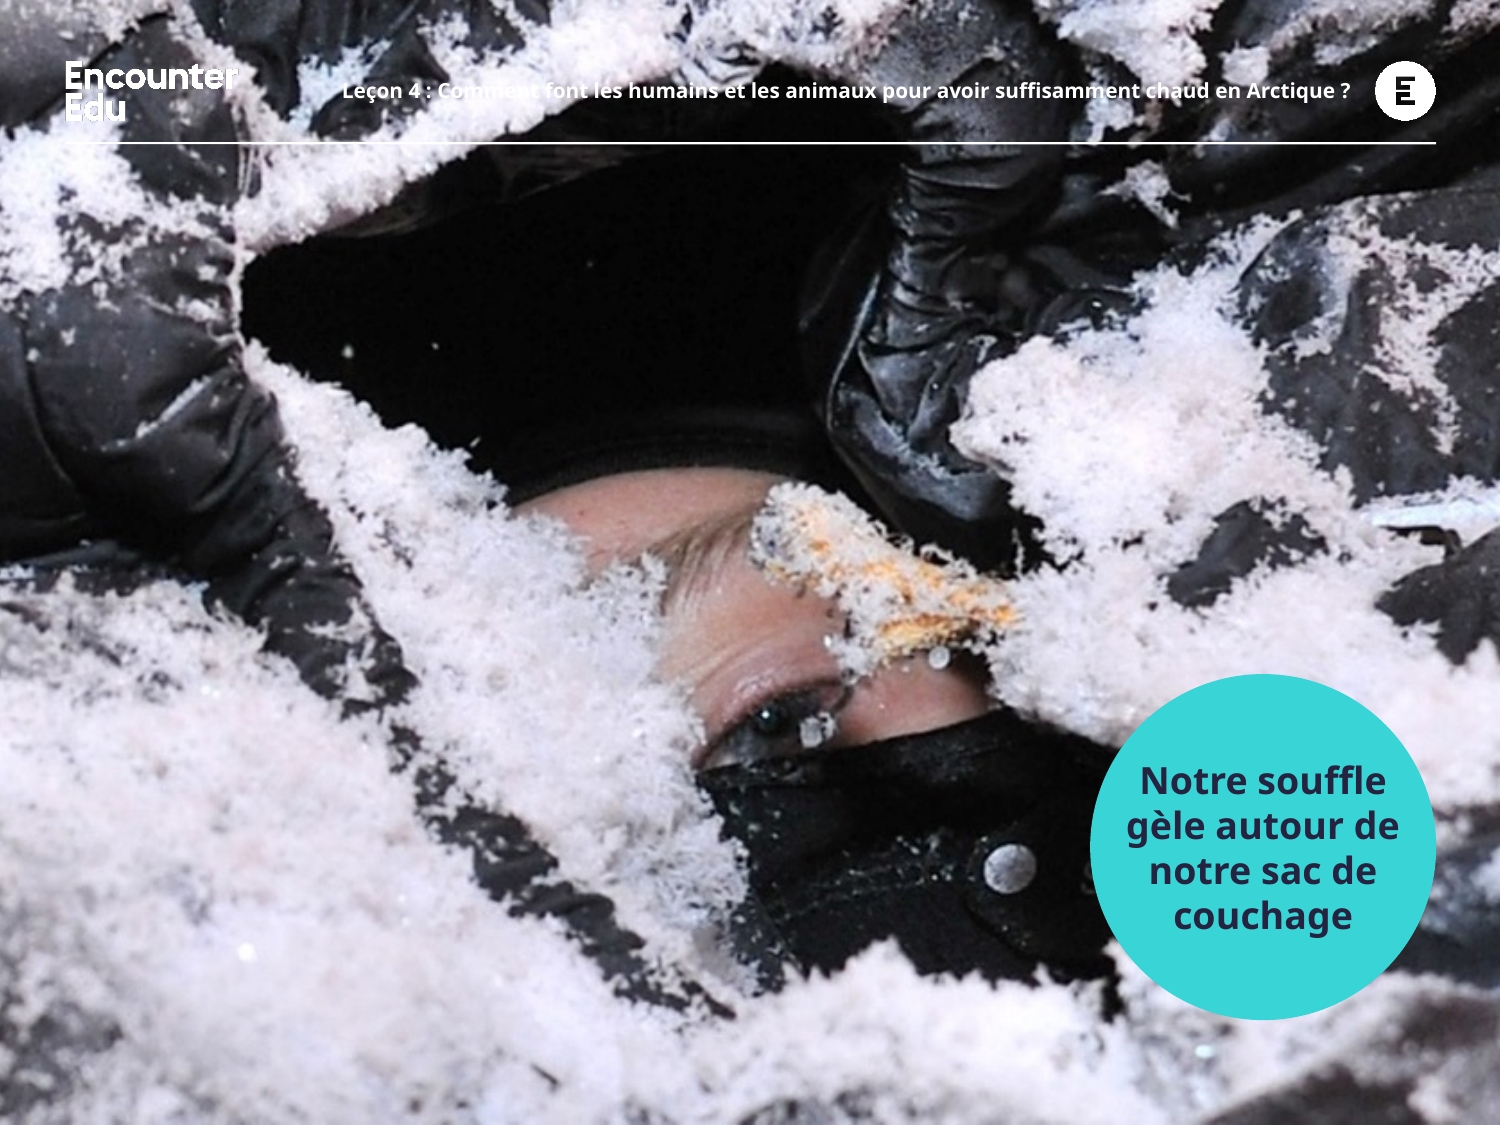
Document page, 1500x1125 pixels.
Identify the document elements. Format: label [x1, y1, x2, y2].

text_box [1089, 673, 1437, 1021]
picture [0, 0, 1500, 1125]
